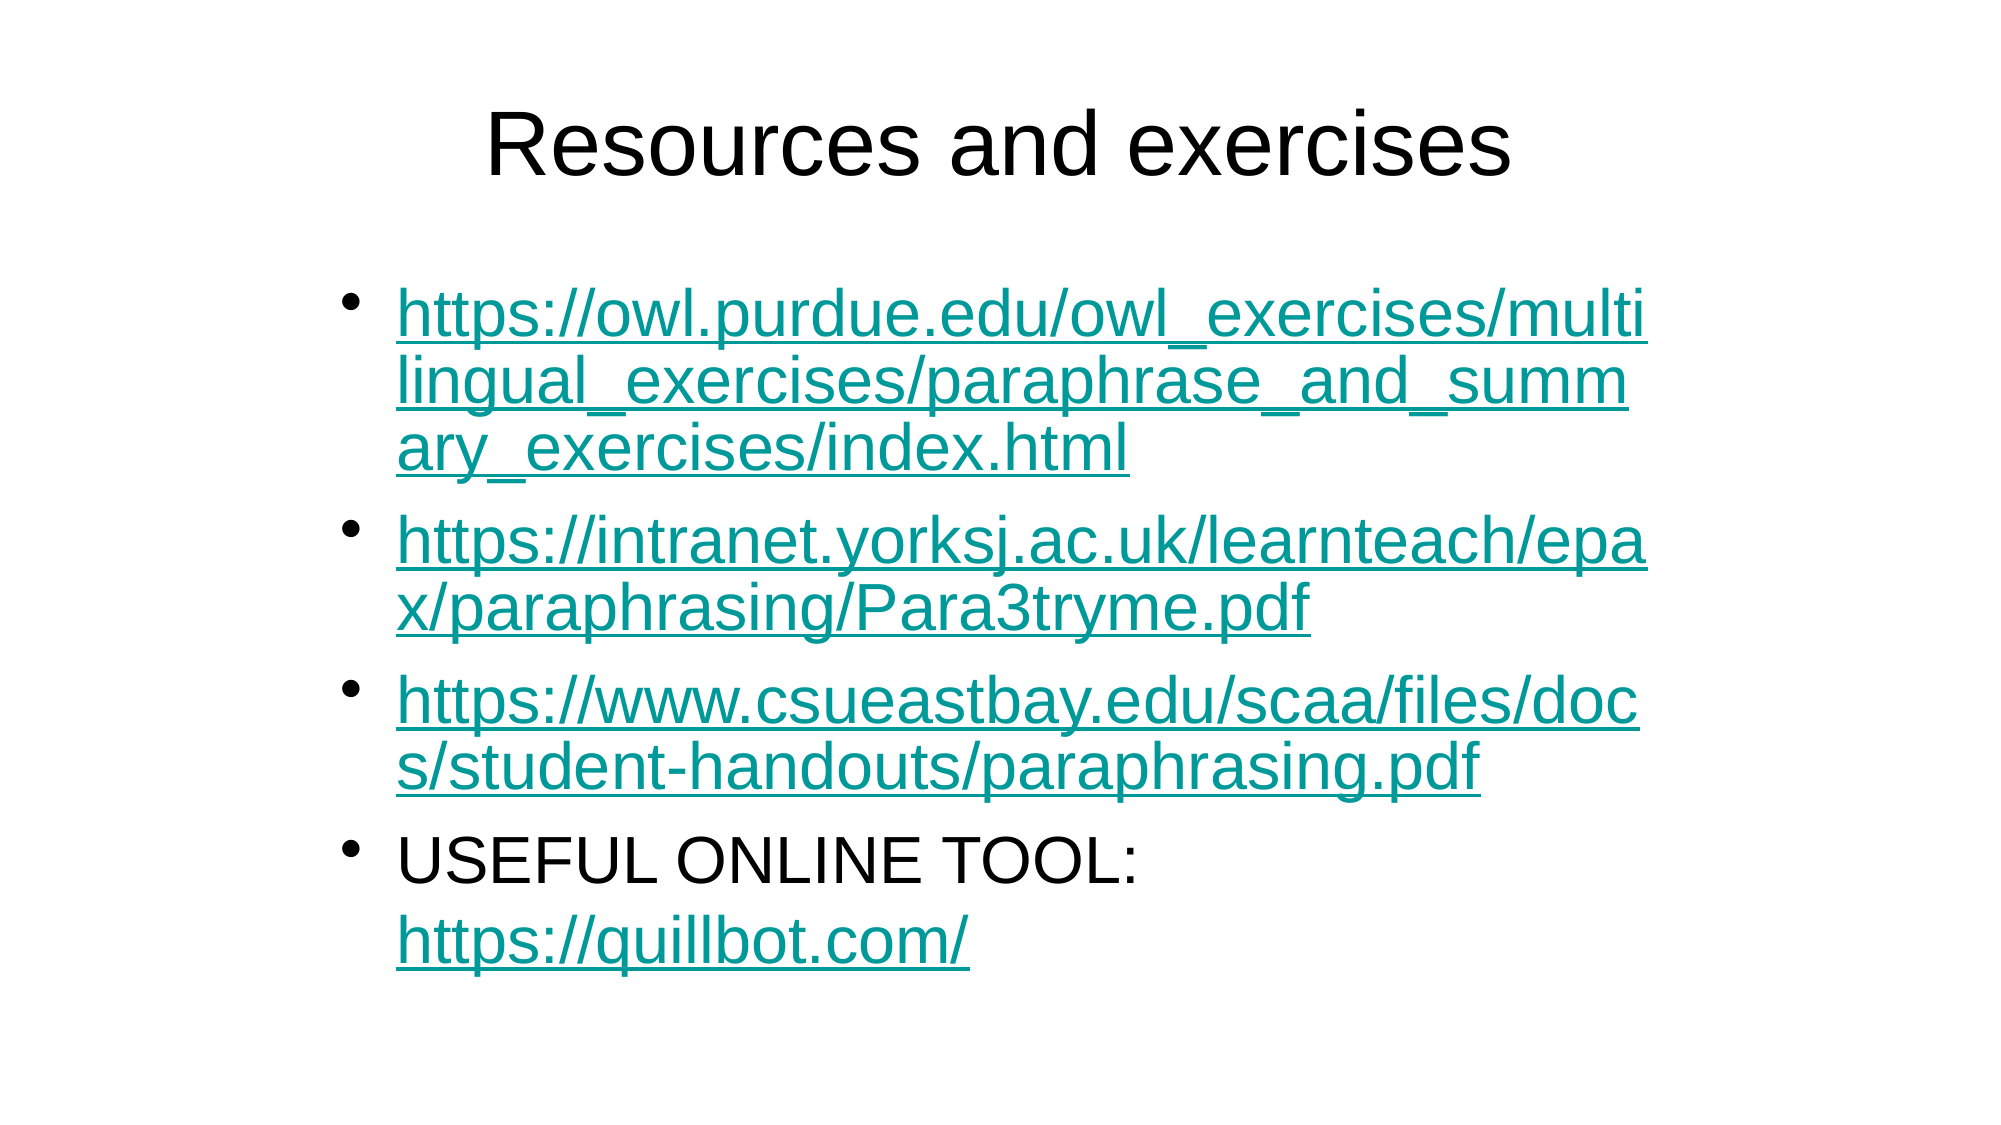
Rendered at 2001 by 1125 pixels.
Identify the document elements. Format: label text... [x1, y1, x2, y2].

list https://owl.purdue.edu/owl_exercises/multilingual_exercises/paraphrase_and_summary_exercises/index.html https://intranet.yorksj.ac.uk/learnteach/epax/paraphrasing/Para3tryme.pdf https://www.csueastbay.edu/scaa/files/docs/student-handouts/paraphrasing.pdf USEFUL ONLINE TOOL: https://quillbot.com/ [324, 262, 1675, 1088]
title Resources and exercises [99, 45, 1900, 233]
